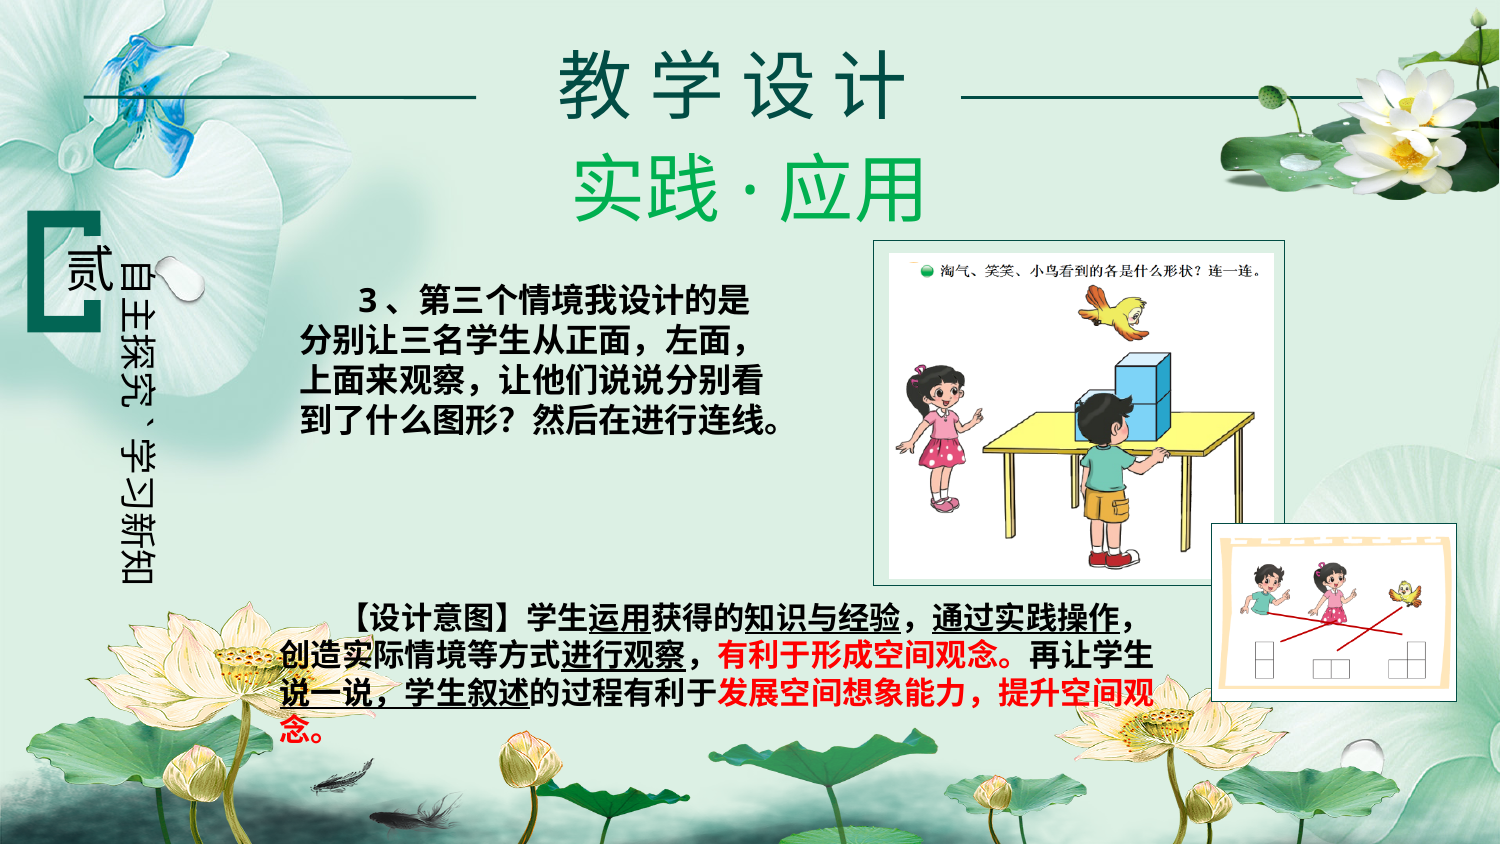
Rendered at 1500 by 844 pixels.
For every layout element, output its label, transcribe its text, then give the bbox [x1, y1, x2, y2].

text_box 实践·应用 [499, 155, 1001, 240]
picture [0, 0, 1500, 844]
text_box 3、第三个情境我设计的是分别让三名学生从正面，左面，上面来观察，让他们说说分别看到了什么图形？然后在进行连线。 [284, 271, 798, 447]
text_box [35, 218, 170, 602]
text_box 教 学 设 计 [543, 30, 923, 136]
